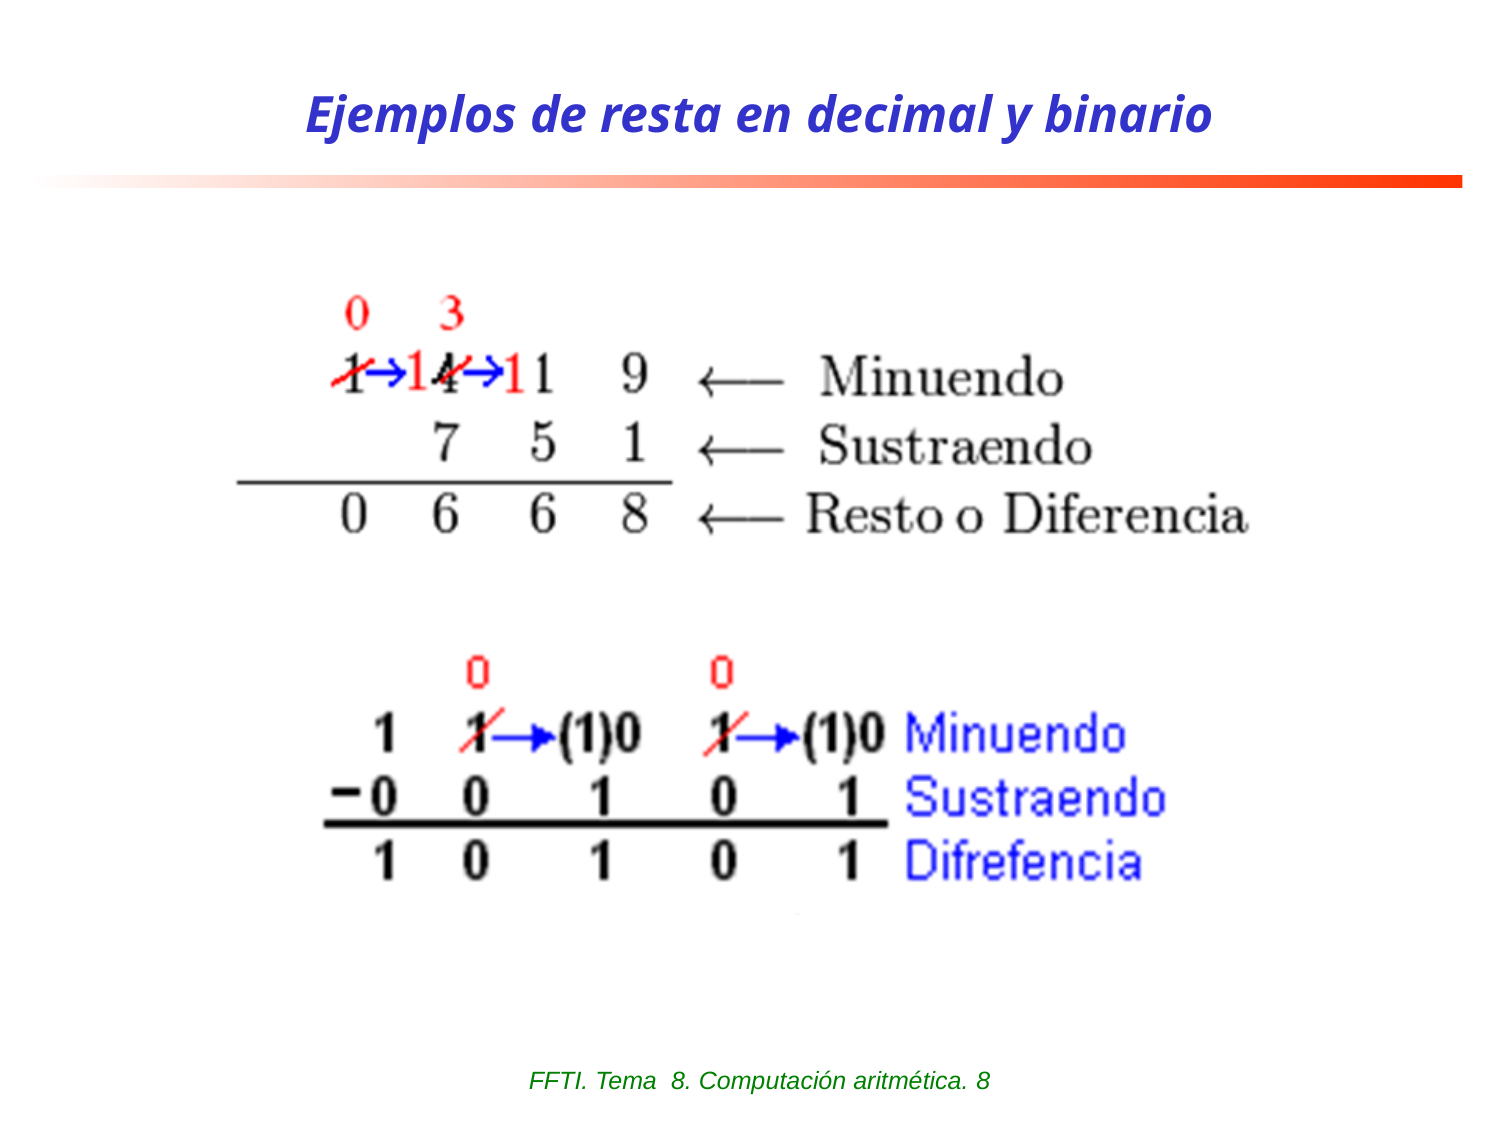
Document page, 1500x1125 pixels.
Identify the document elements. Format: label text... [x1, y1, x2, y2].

title Ejemplos de resta en decimal y binario [68, 49, 1451, 176]
footer FFTI. Tema 8. Computación aritmética. 8 [68, 1056, 1451, 1103]
picture [317, 638, 1183, 927]
picture [232, 279, 1268, 554]
